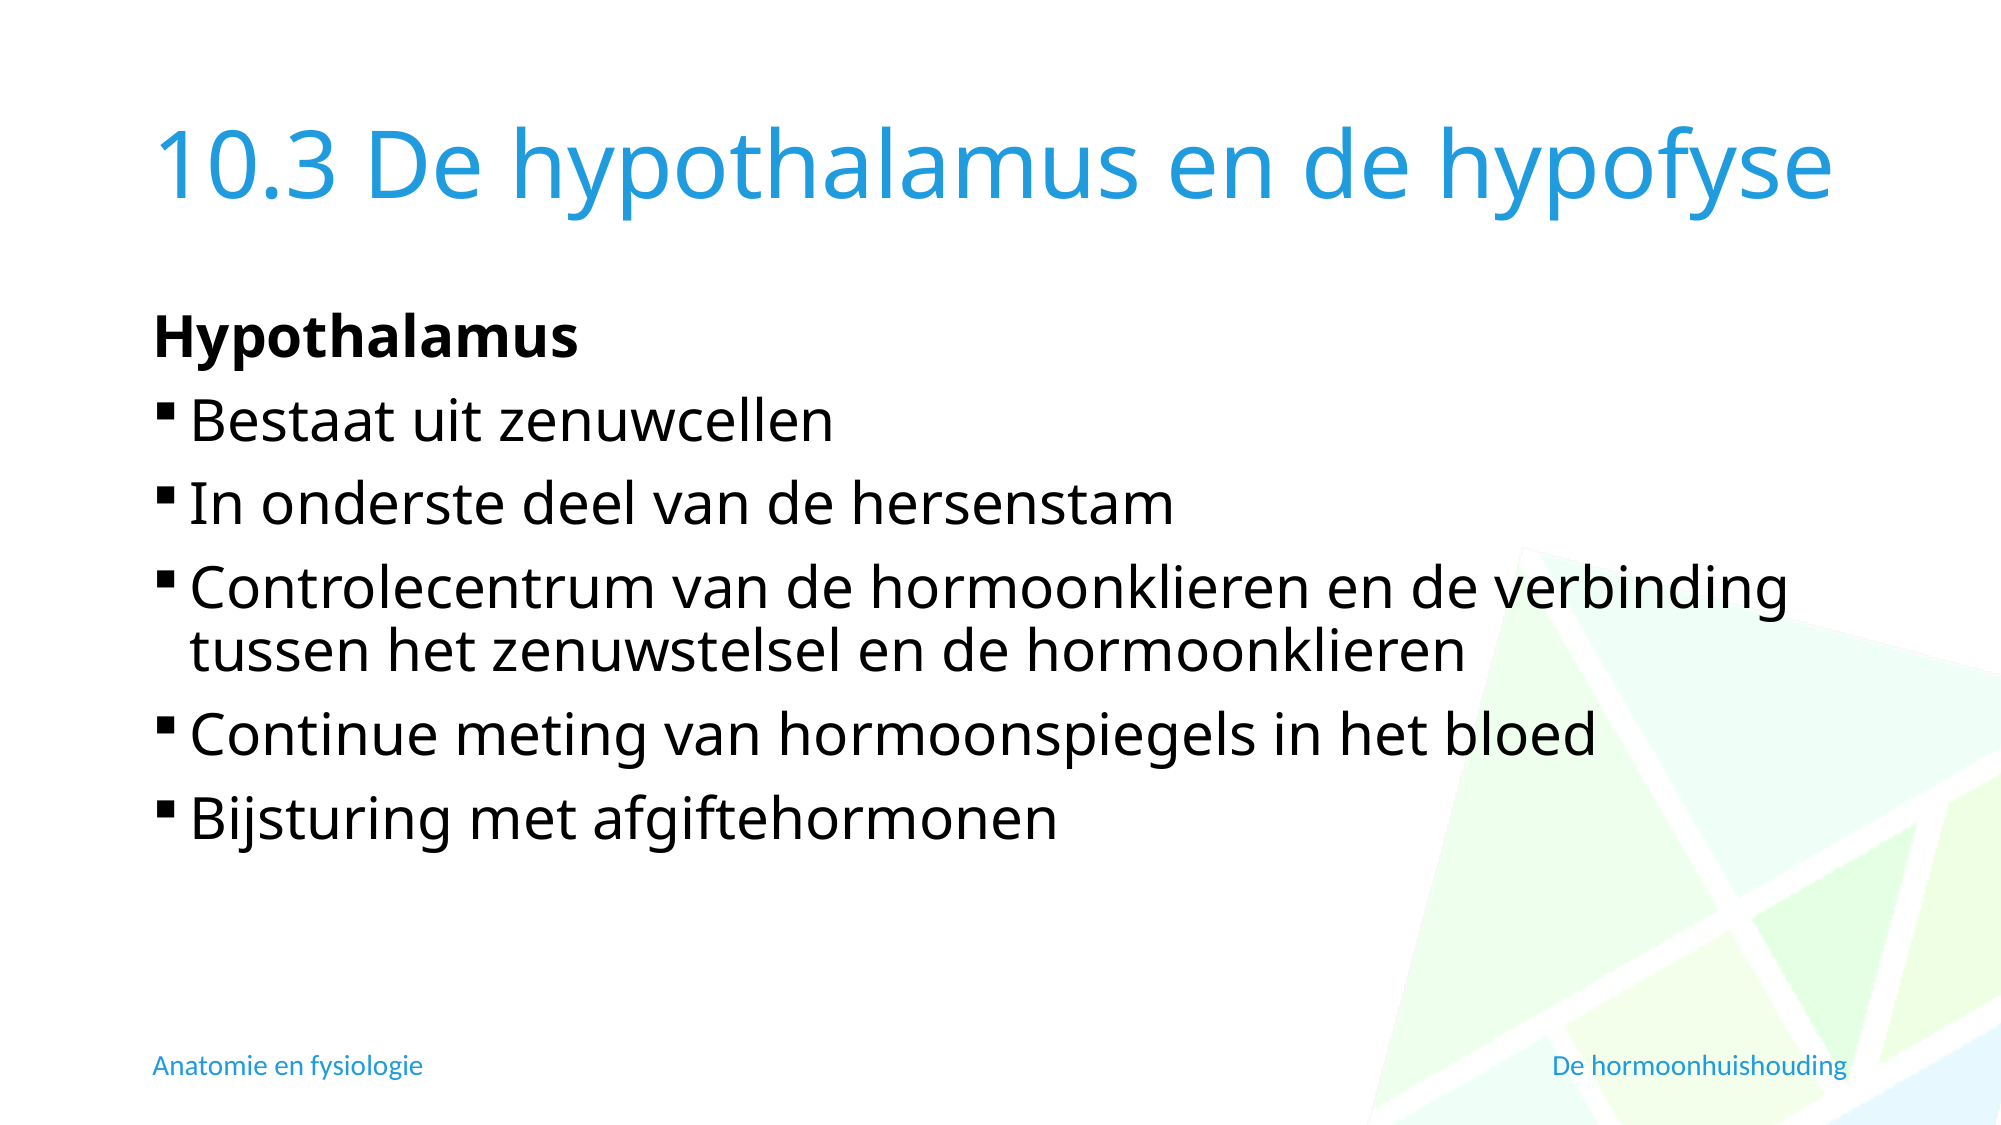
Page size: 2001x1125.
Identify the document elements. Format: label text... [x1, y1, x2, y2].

title 10.3 De hypothalamus en de hypofyse [137, 59, 1863, 278]
list Anatomie en fysiologie [137, 1042, 588, 1103]
list Hypothalamus Bestaat uit zenuwcellen In onderste deel van de hersenstam Controlecentrum van de hormoonklieren en de verbinding tussen het zenuwstelsel en de hormoonklieren Continue meting van hormoonspiegels in het bloed Bijsturing met afgiftehormonen [137, 299, 1863, 1014]
list De hormoonhuishouding [1412, 1042, 1863, 1103]
